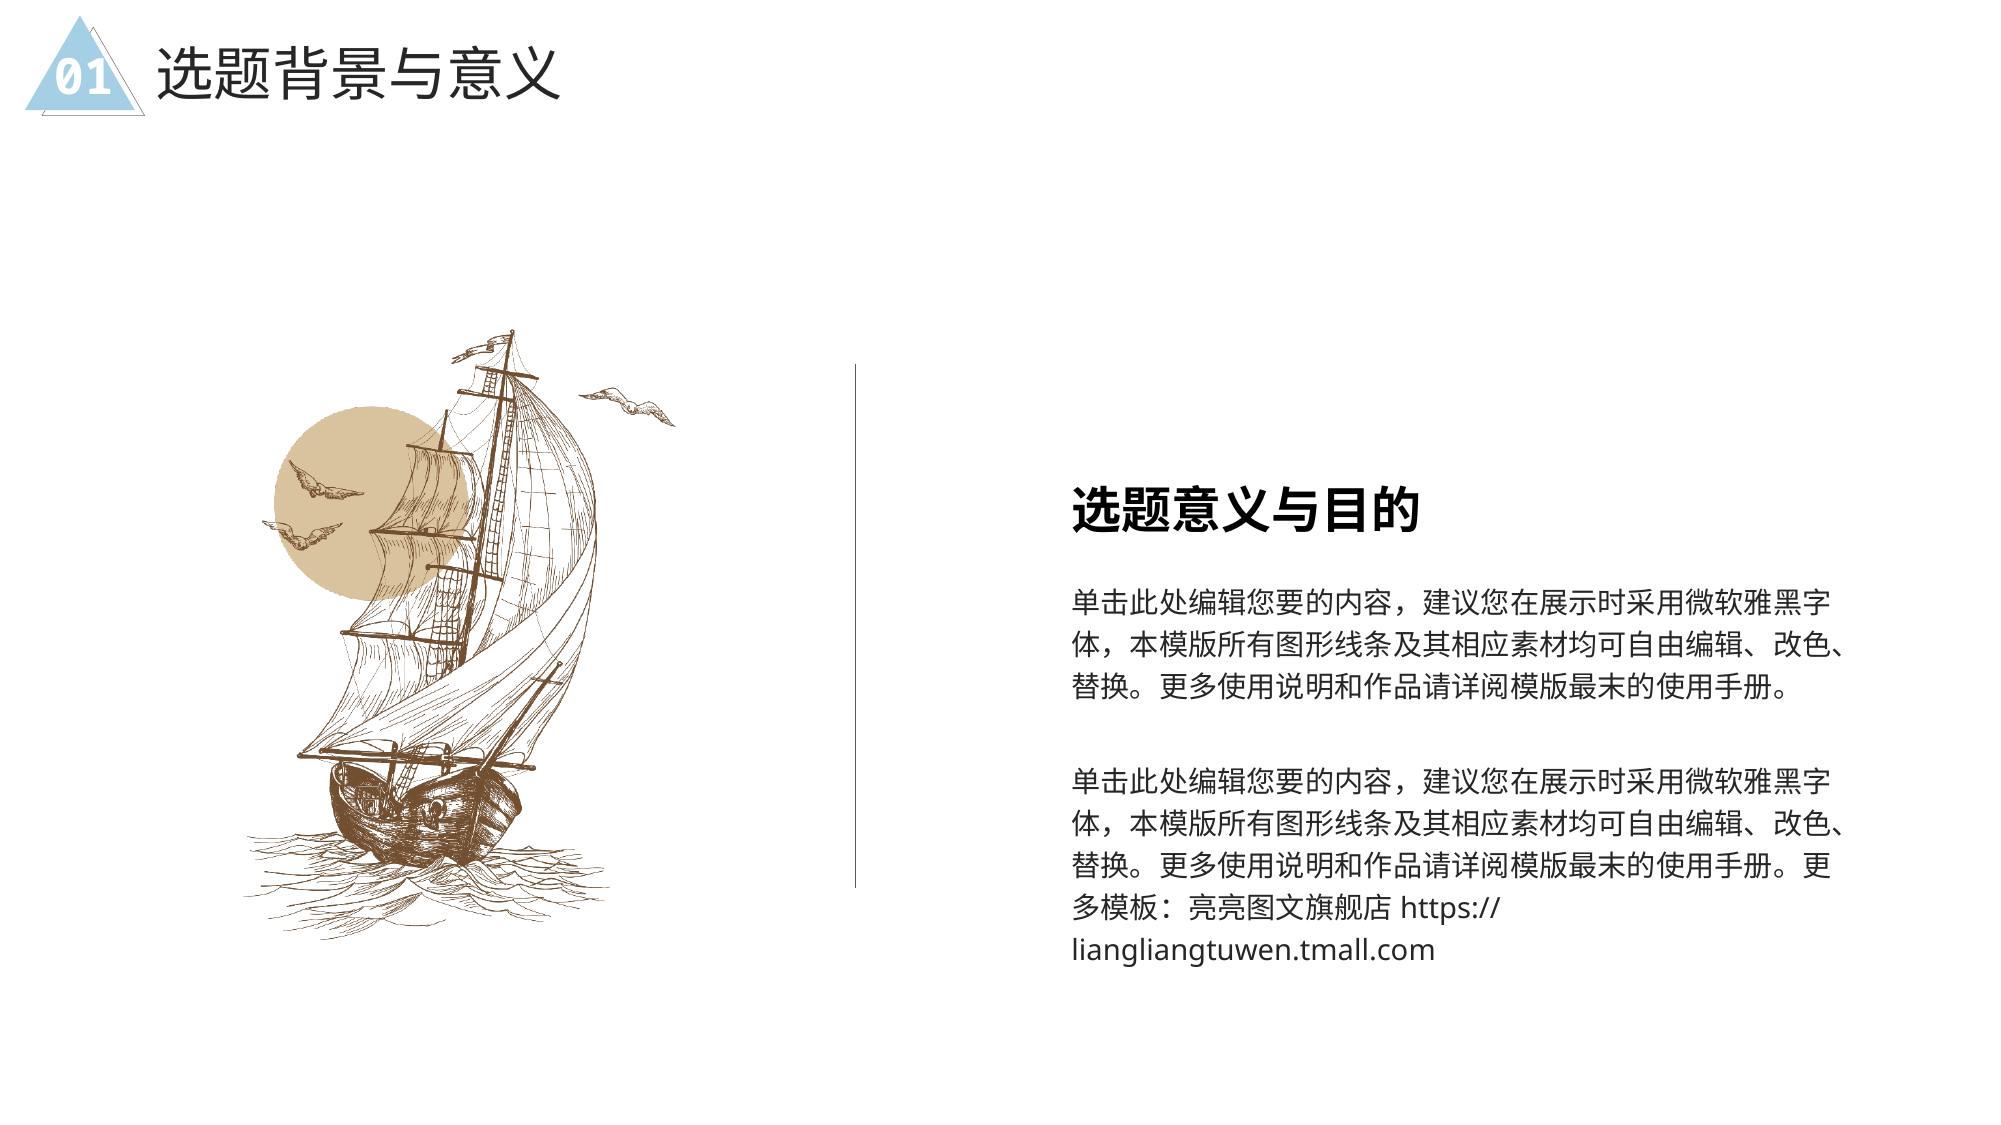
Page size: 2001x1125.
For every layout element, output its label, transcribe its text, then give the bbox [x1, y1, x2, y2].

text_box 选题背景与意义 [155, 34, 821, 111]
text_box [24, 15, 145, 116]
picture [243, 317, 695, 967]
text_box 单击此处编辑您要的内容，建议您在展示时采用微软雅黑字体，本模版所有图形线条及其相应素材均可自由编辑、改色、替换。更多使用说明和作品请详阅模版最末的使用手册。 单击此处编辑您要的内容，建议您在展示时采用微软雅黑字体，本模版所有图形线条及其相应素材均可自由编辑、改色、替换。更多使用说明和作品请详阅模版最末的使用手册。更多模板：亮亮图文旗舰店https://liangliangtuwen.tmall.com [1071, 577, 1833, 967]
text_box 选题意义与目的 [1056, 471, 1508, 546]
